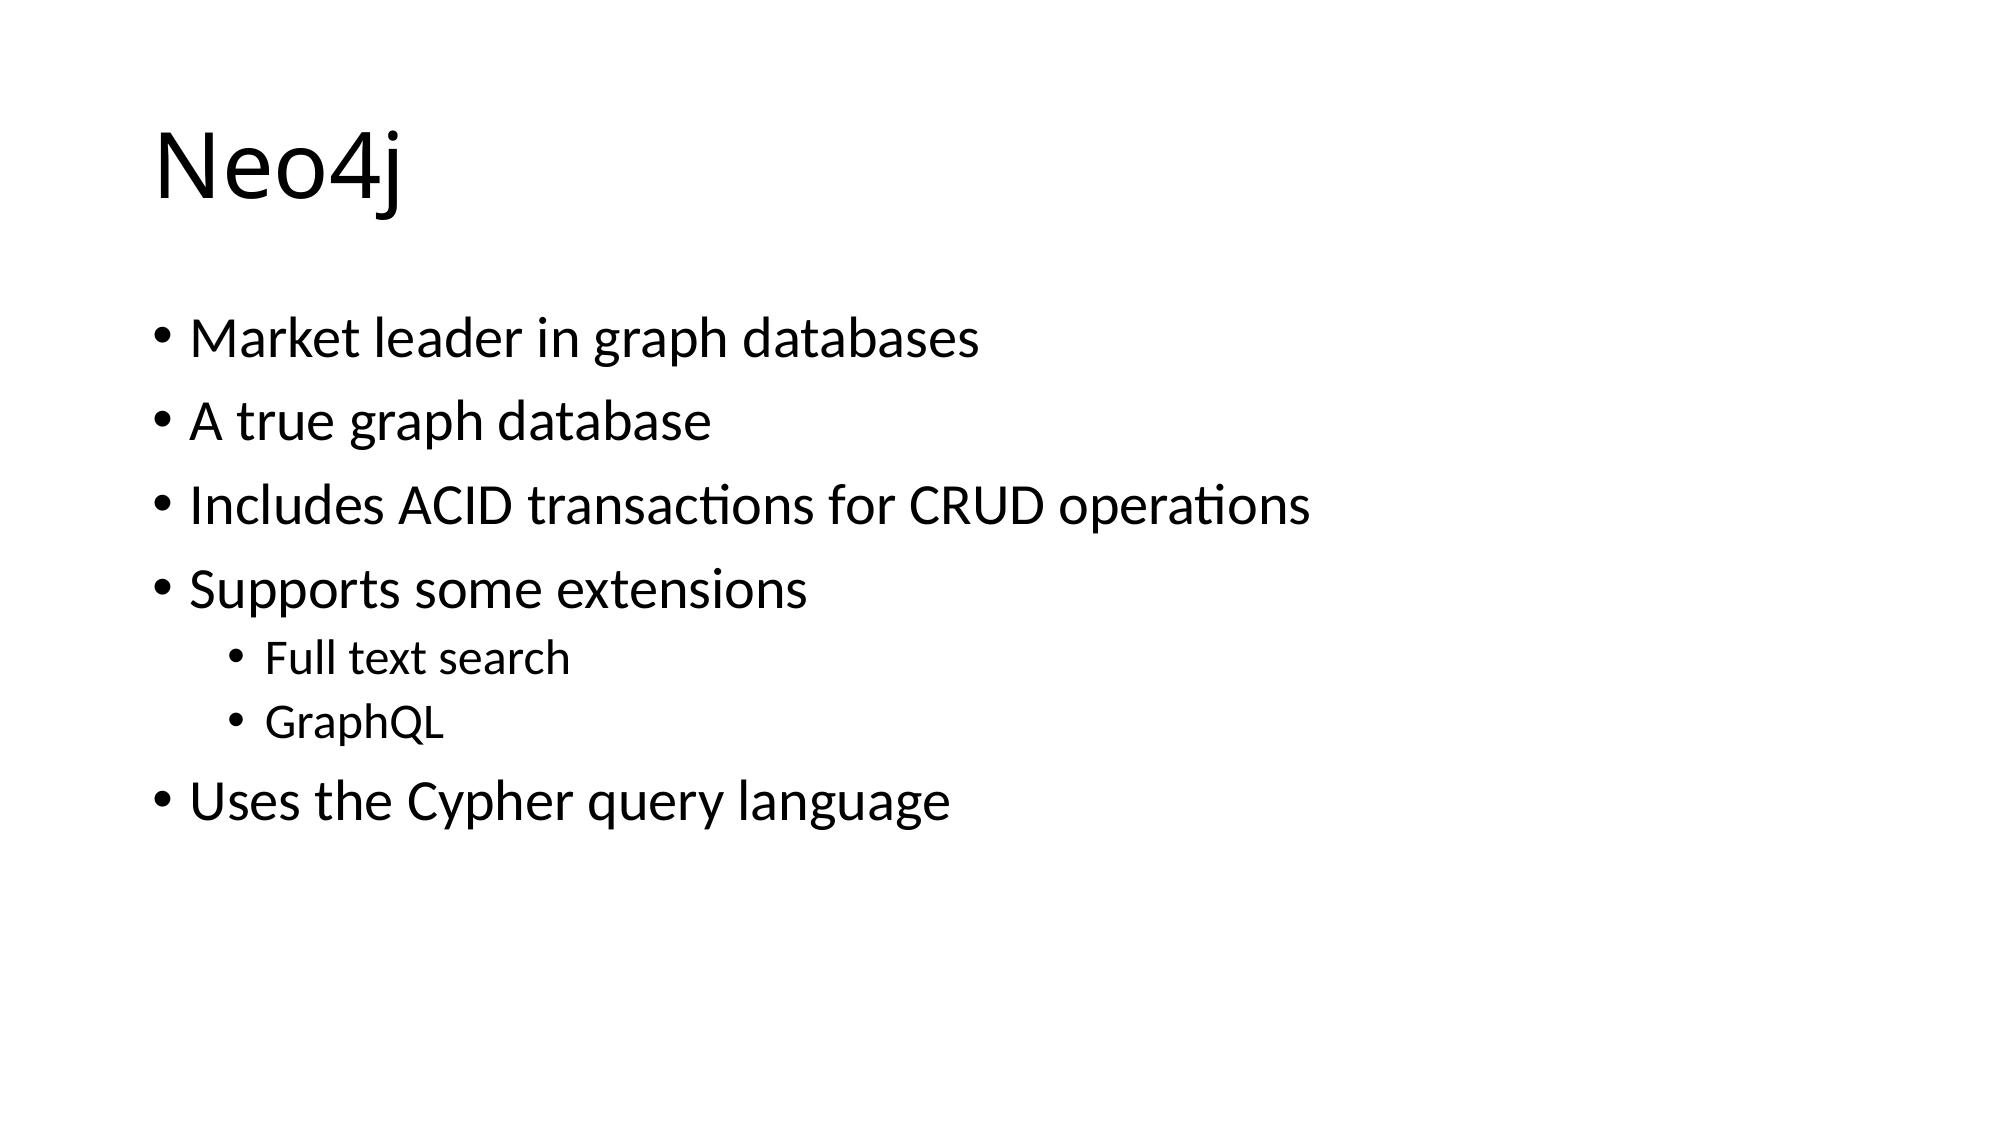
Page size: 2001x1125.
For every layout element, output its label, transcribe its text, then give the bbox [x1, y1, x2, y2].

list Market leader in graph databases A true graph database Includes ACID transactions for CRUD operations Supports some extensions Full text search GraphQL Uses the Cypher query language [137, 299, 1863, 1014]
title Neo4j [137, 59, 1863, 278]
